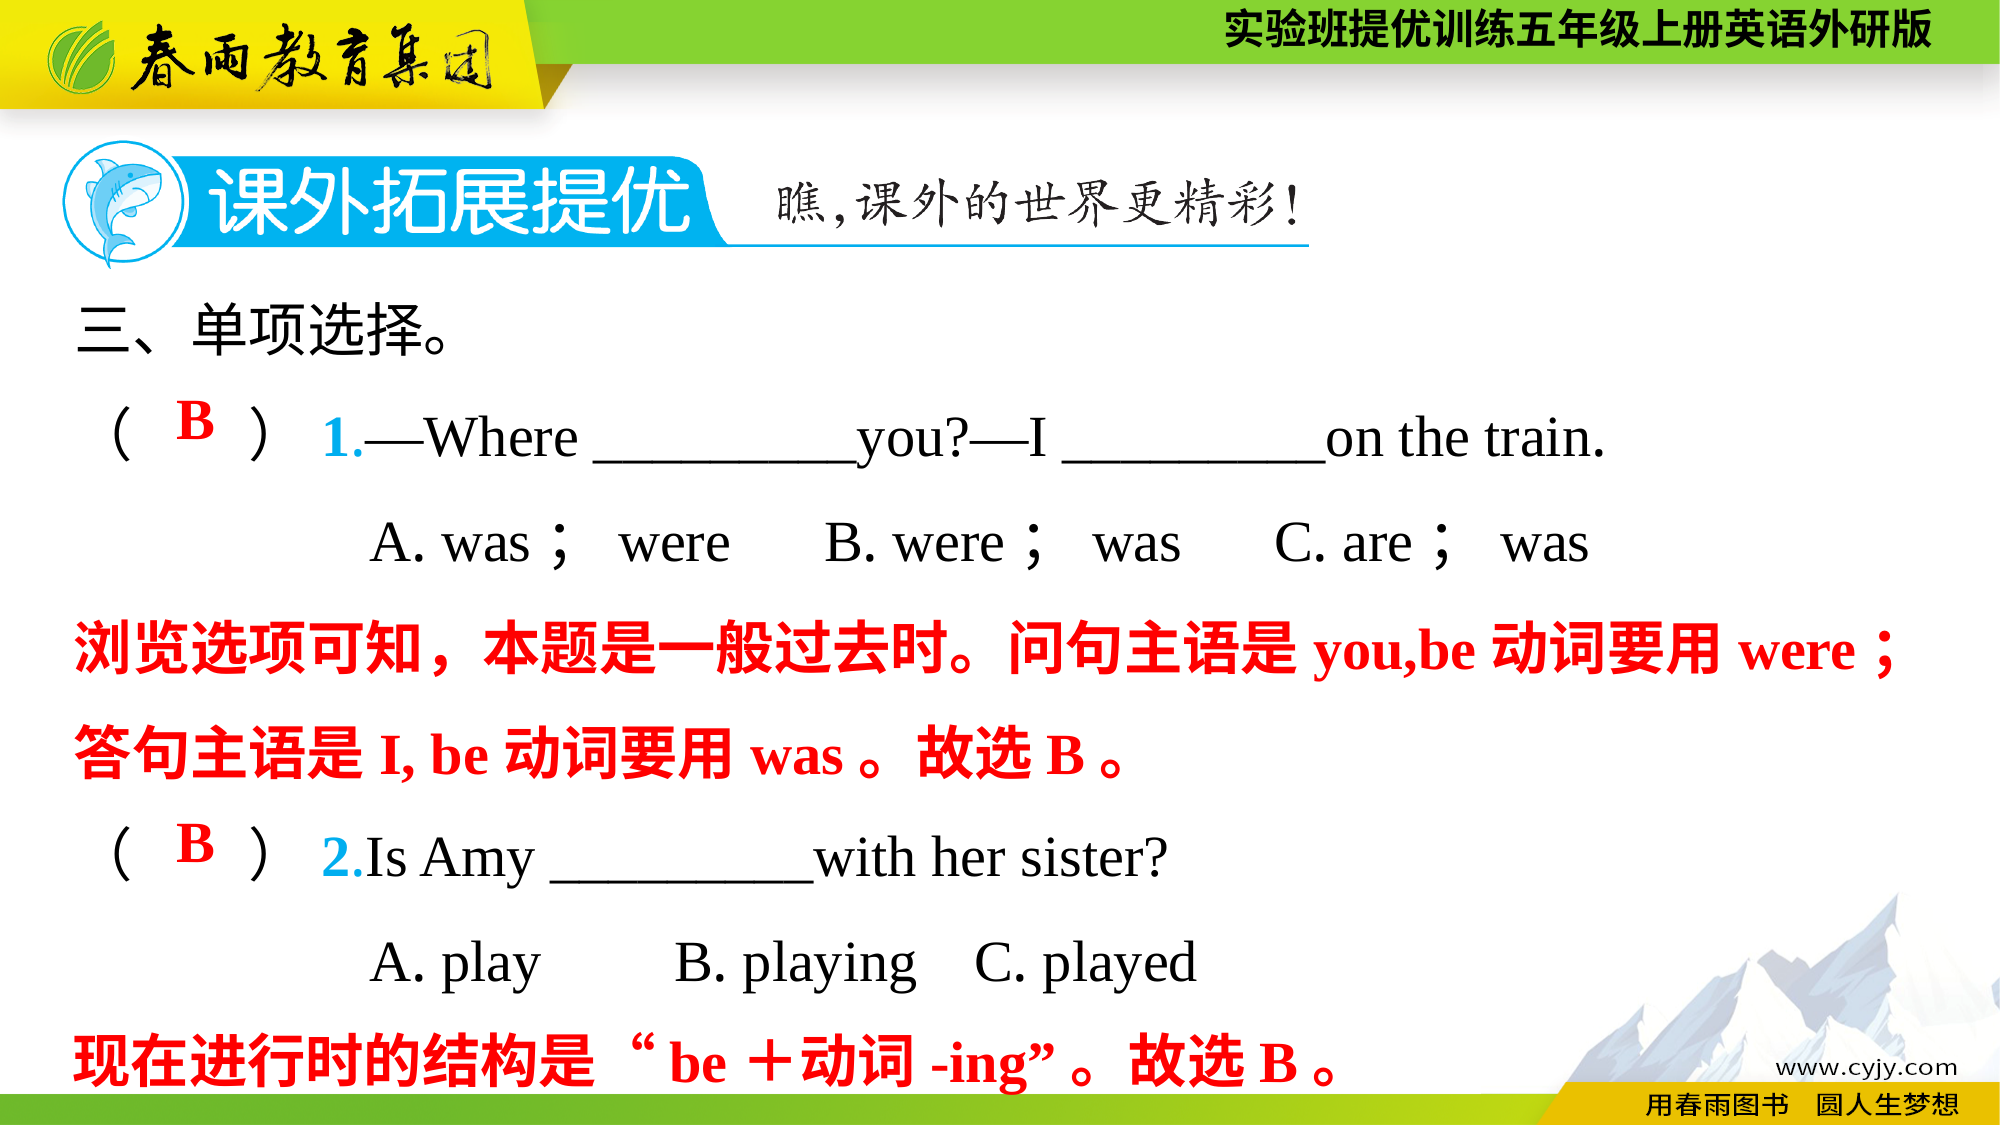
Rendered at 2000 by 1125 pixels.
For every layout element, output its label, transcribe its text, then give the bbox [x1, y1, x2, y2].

list 三、单项选择。 （ ）1.—Where _________you?—I _________on the train. A. was；were B. were；was C. are；was （ ）2.Is Amy _________with her sister? A. play B. playing C. played [59, 250, 1944, 569]
list 三、单项选择。 （ ）1.—Where _________you?—I _________on the train. A. was；were B. were；was C. are；was （ ）2.Is Amy _________with her sister? A. play B. playing C. played [59, 794, 1944, 981]
text_box 浏览选项可知，本题是一般过去时。问句主语是you,be动词要用were；答句主语是I, be动词要用was。故选B。 [59, 569, 1944, 794]
text_box 现在进行时的结构是“be＋动词-ing”。故选B。 [57, 981, 1944, 1102]
text_box B [161, 373, 231, 459]
picture [0, 0, 2000, 1125]
text_box B [161, 796, 231, 882]
